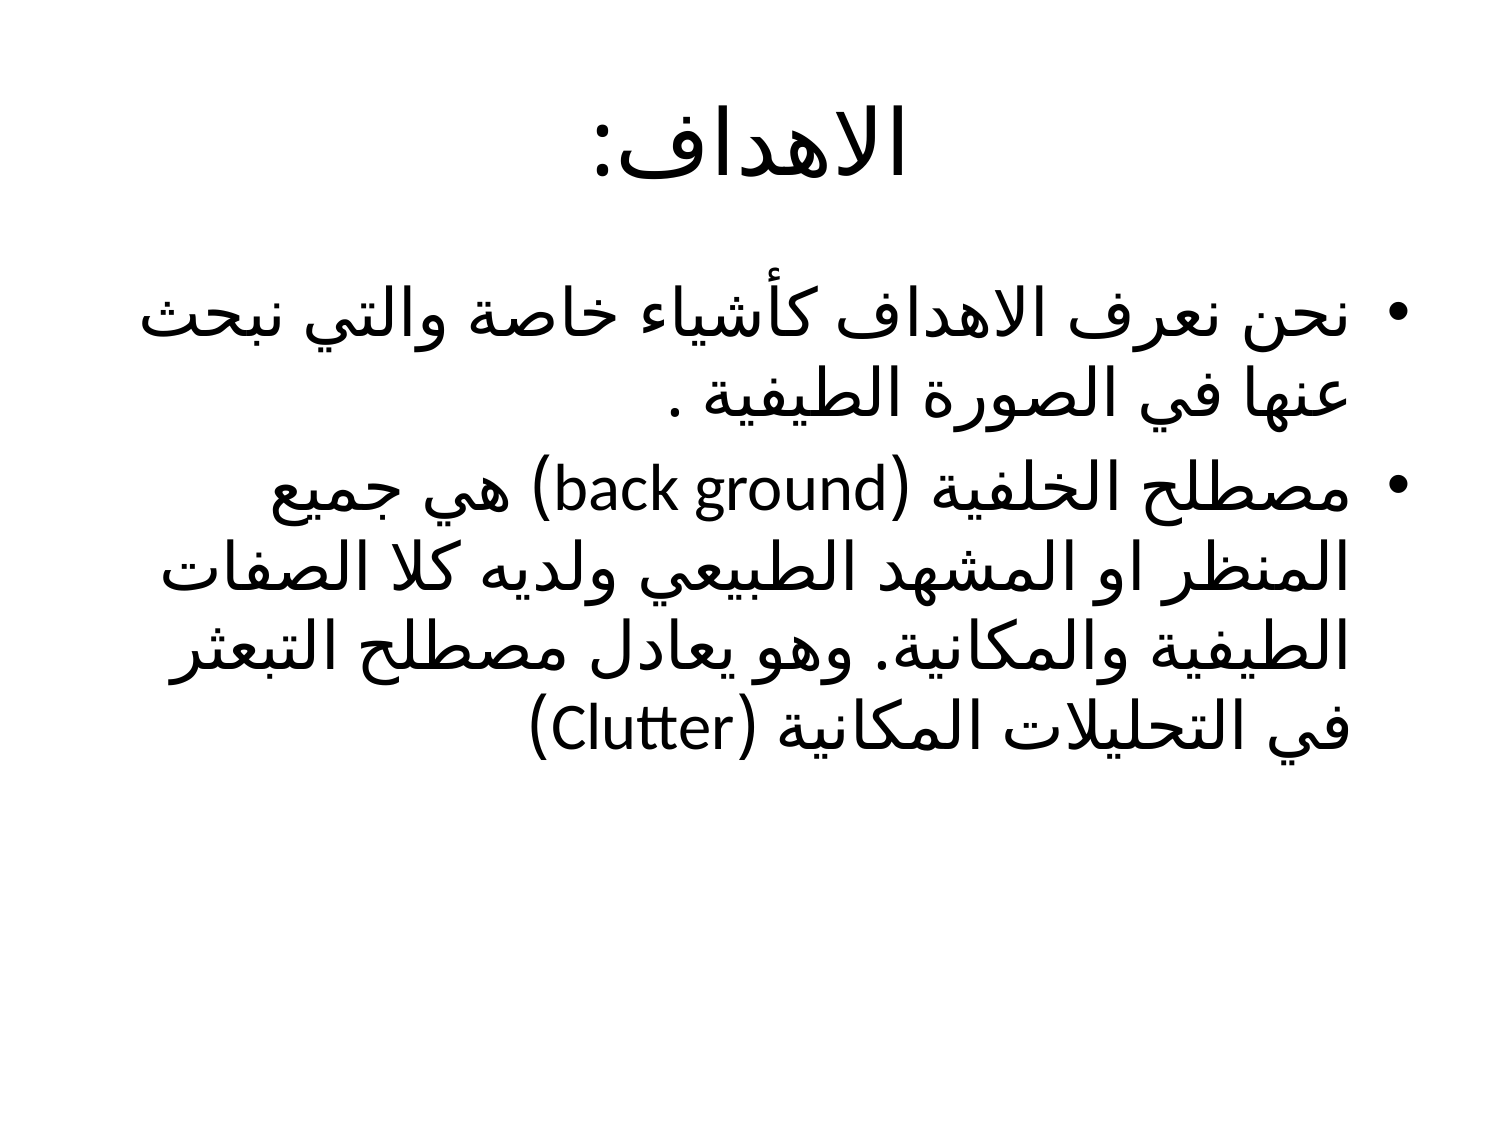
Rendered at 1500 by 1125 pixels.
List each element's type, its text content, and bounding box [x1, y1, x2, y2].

list نحن نعرف الاهداف كأشياء خاصة والتي نبحث عنها في الصورة الطيفية . مصطلح الخلفية (back ground) هي جميع المنظر او المشهد الطبيعي ولديه كلا الصفات الطيفية والمكانية. وهو يعادل مصطلح التبعثر في التحليلات المكانية (Clutter) [75, 262, 1425, 1005]
title الاهداف: [75, 45, 1425, 233]
